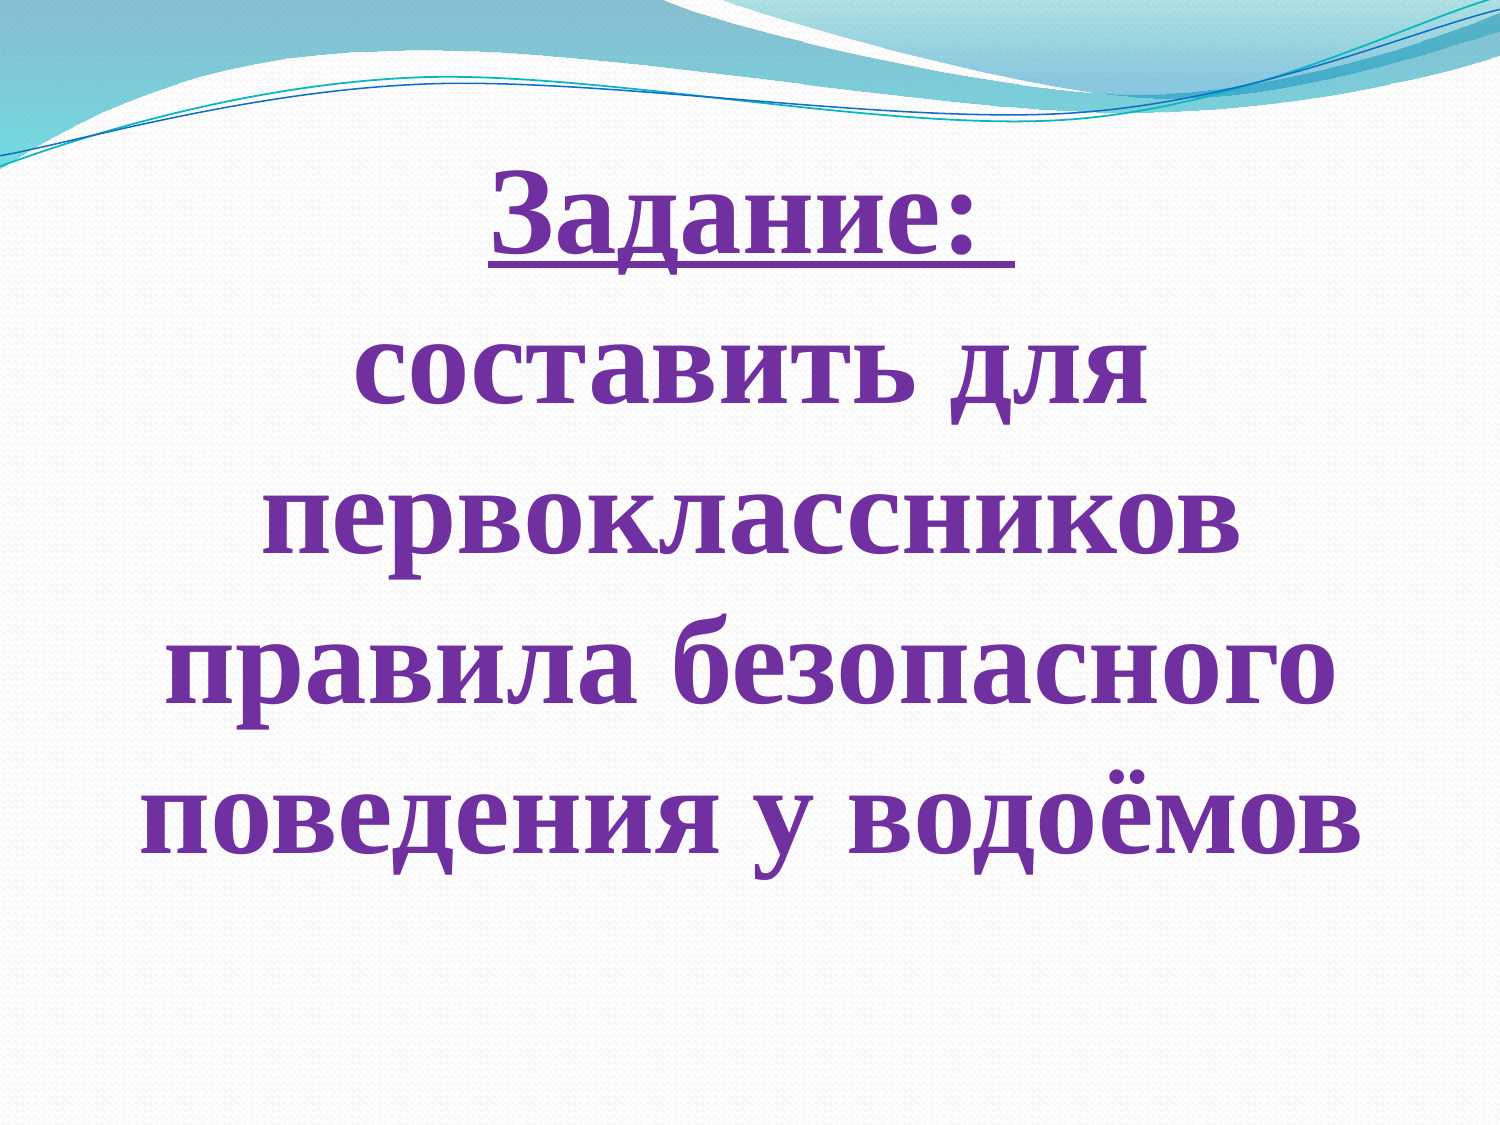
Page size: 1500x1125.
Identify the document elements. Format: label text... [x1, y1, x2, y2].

title Задание: составить для первоклассников правила безопасного поведения у водоёмов [70, 691, 1433, 879]
